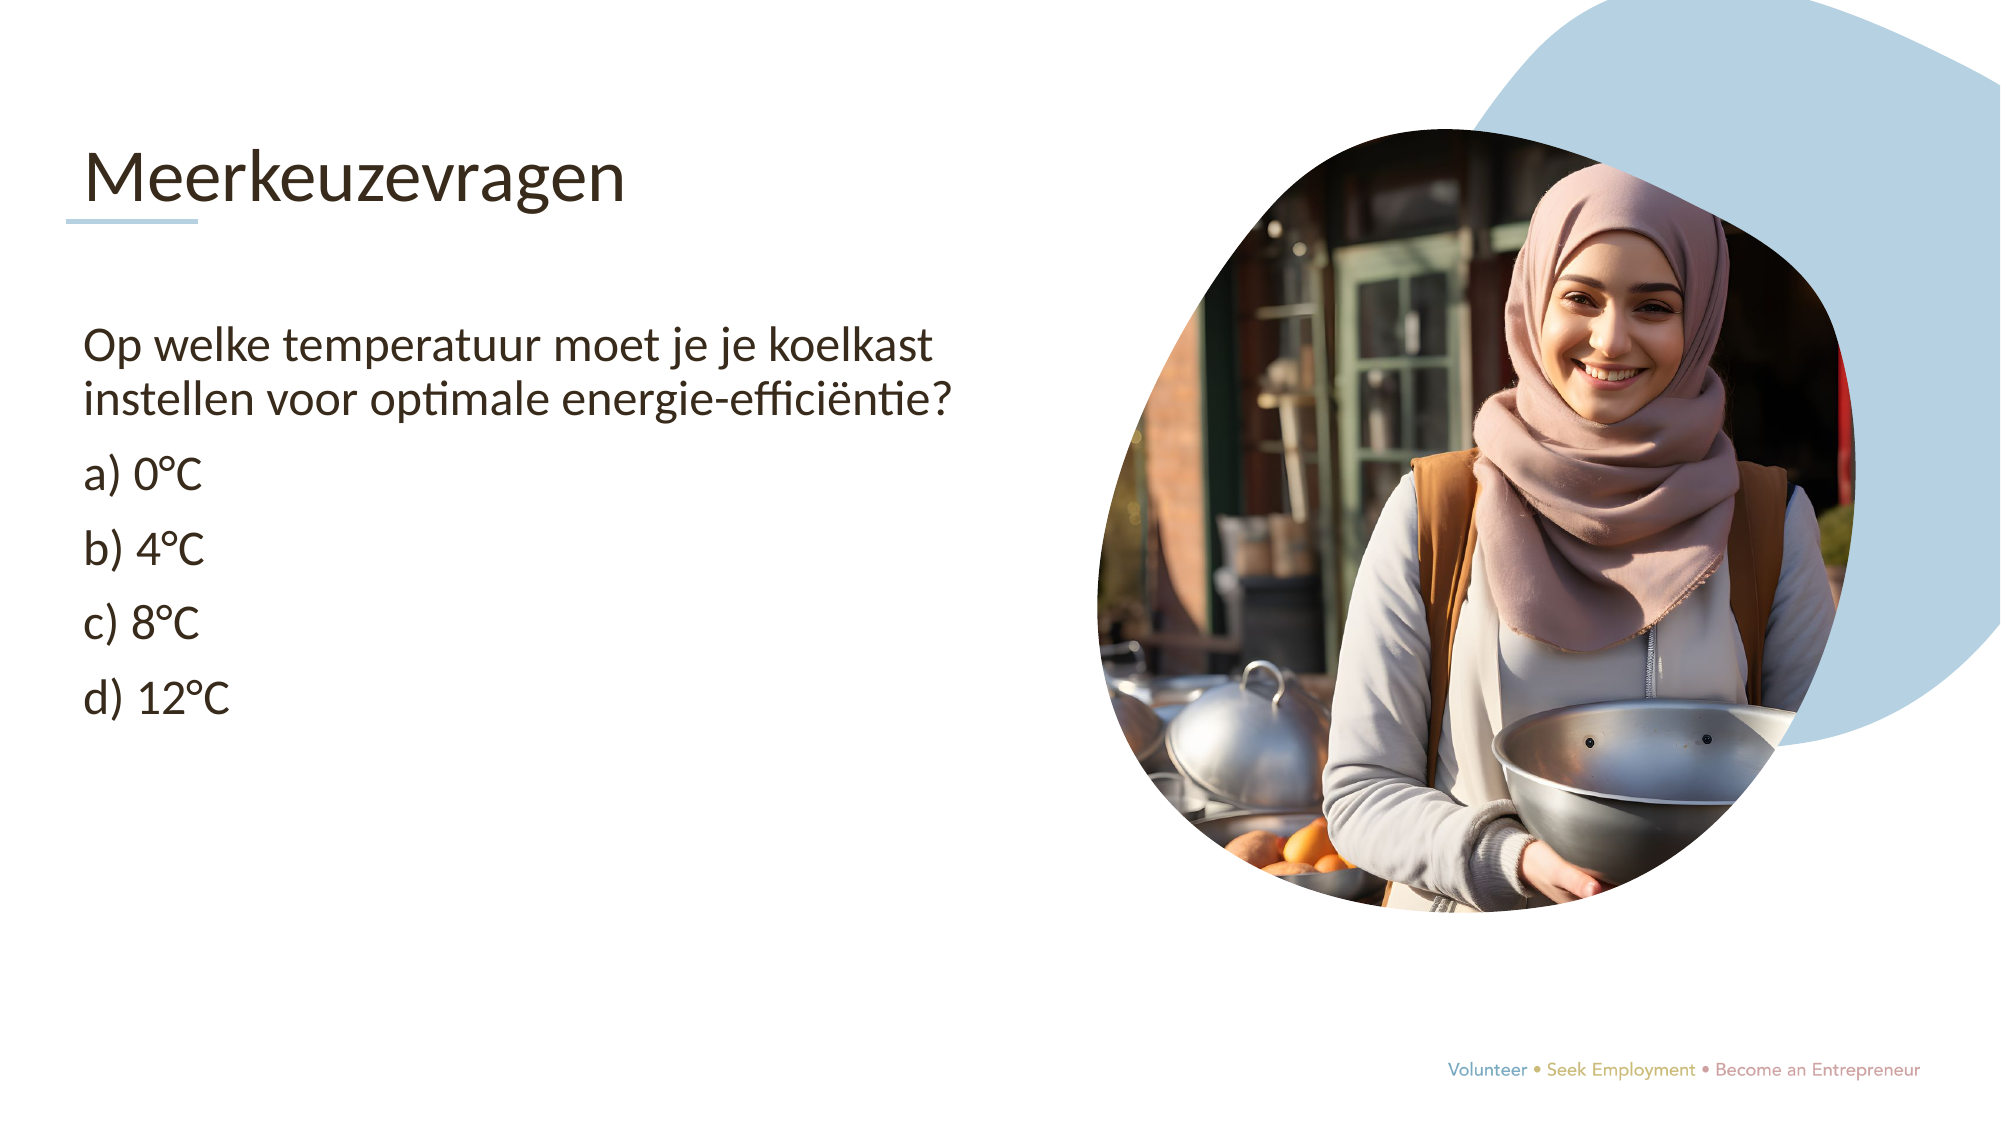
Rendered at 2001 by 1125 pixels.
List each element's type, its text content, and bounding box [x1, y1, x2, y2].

text_box Meerkeuzevragen [68, 129, 903, 356]
picture [1418, 1046, 1971, 1103]
picture [1097, 129, 1856, 913]
text_box Op welke temperatuur moet je je koelkast instellen voor optimale energie-efficiëntie? a) 0°C b) 4°C c) 8°C d) 12°C [68, 311, 1035, 1071]
